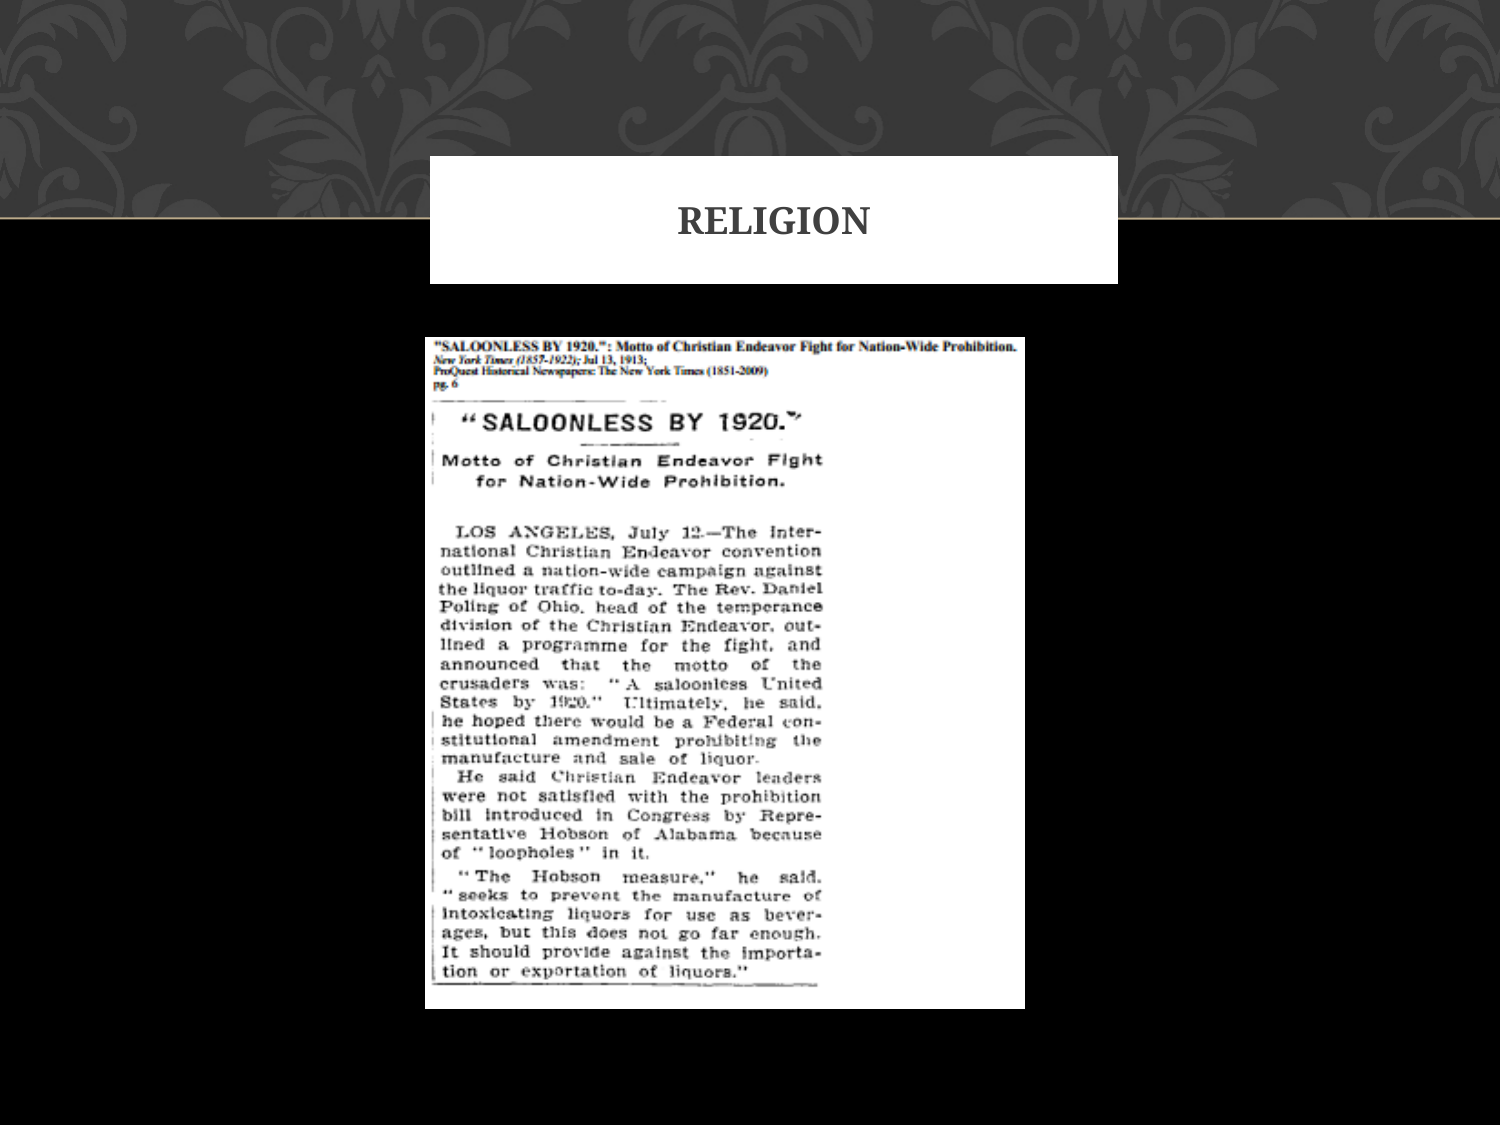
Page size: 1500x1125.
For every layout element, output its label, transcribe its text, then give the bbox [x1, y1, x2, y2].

picture [424, 337, 1026, 1009]
title Religion [430, 156, 1118, 284]
